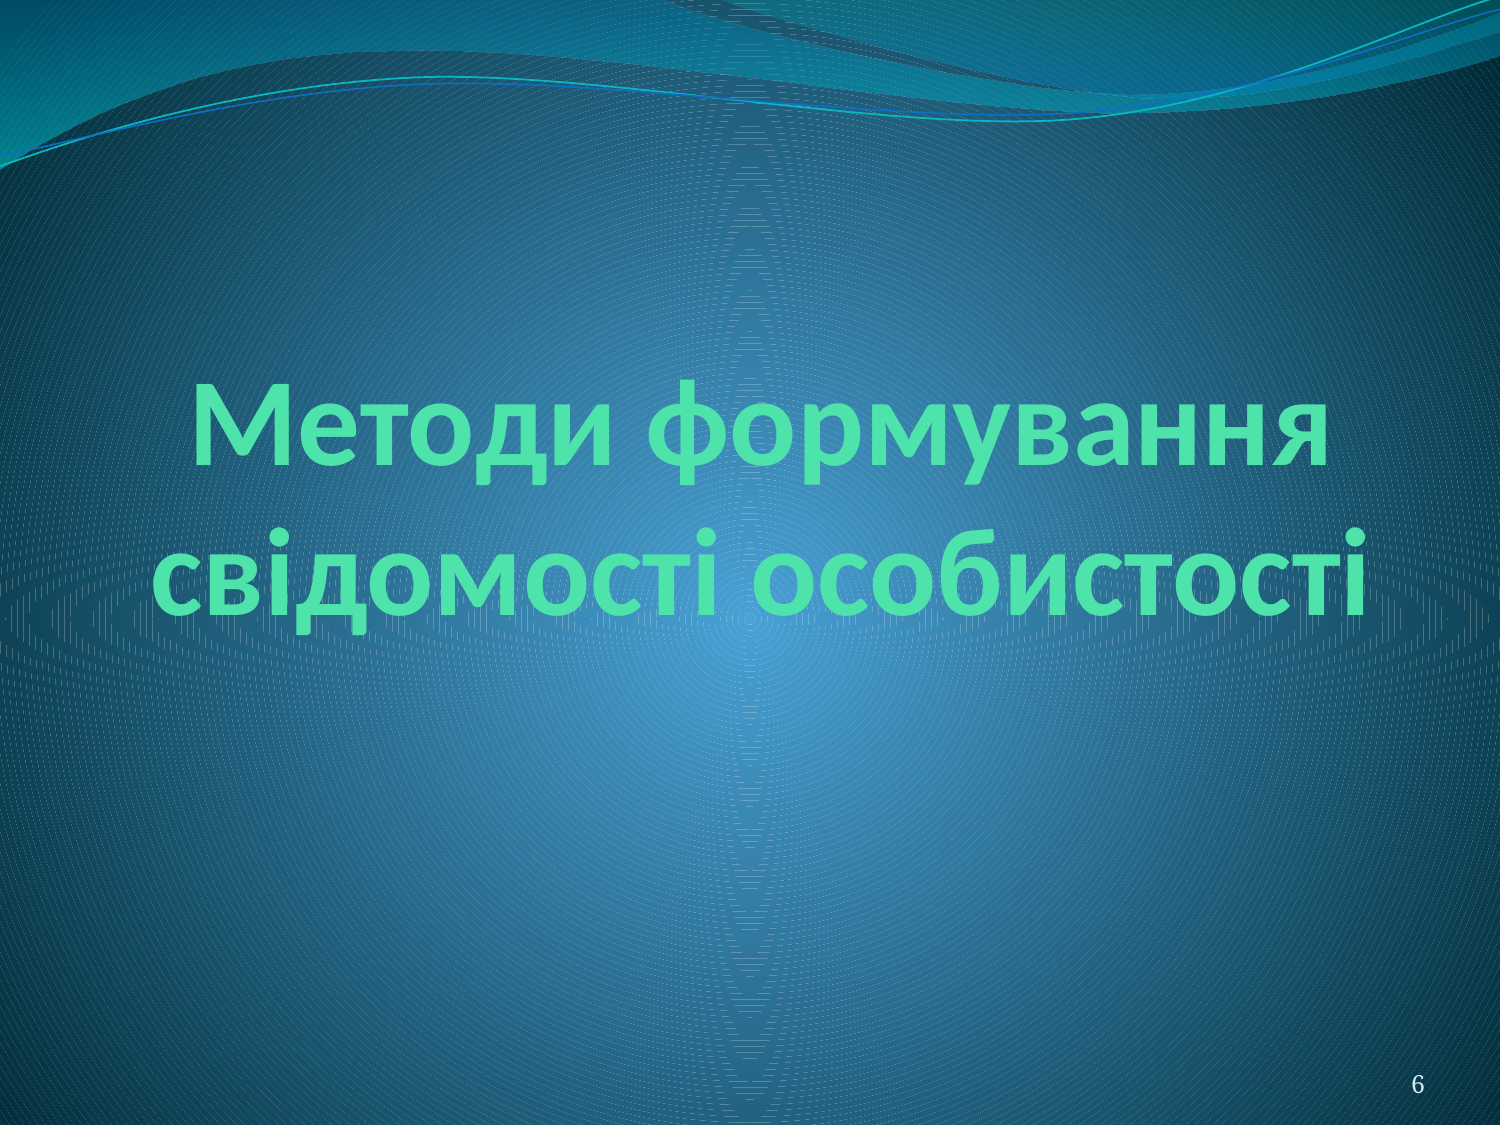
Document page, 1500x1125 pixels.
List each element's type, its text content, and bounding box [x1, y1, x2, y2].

slide_number 6 [1299, 1042, 1425, 1103]
title Методи формування свідомості особистості [123, 243, 1399, 791]
